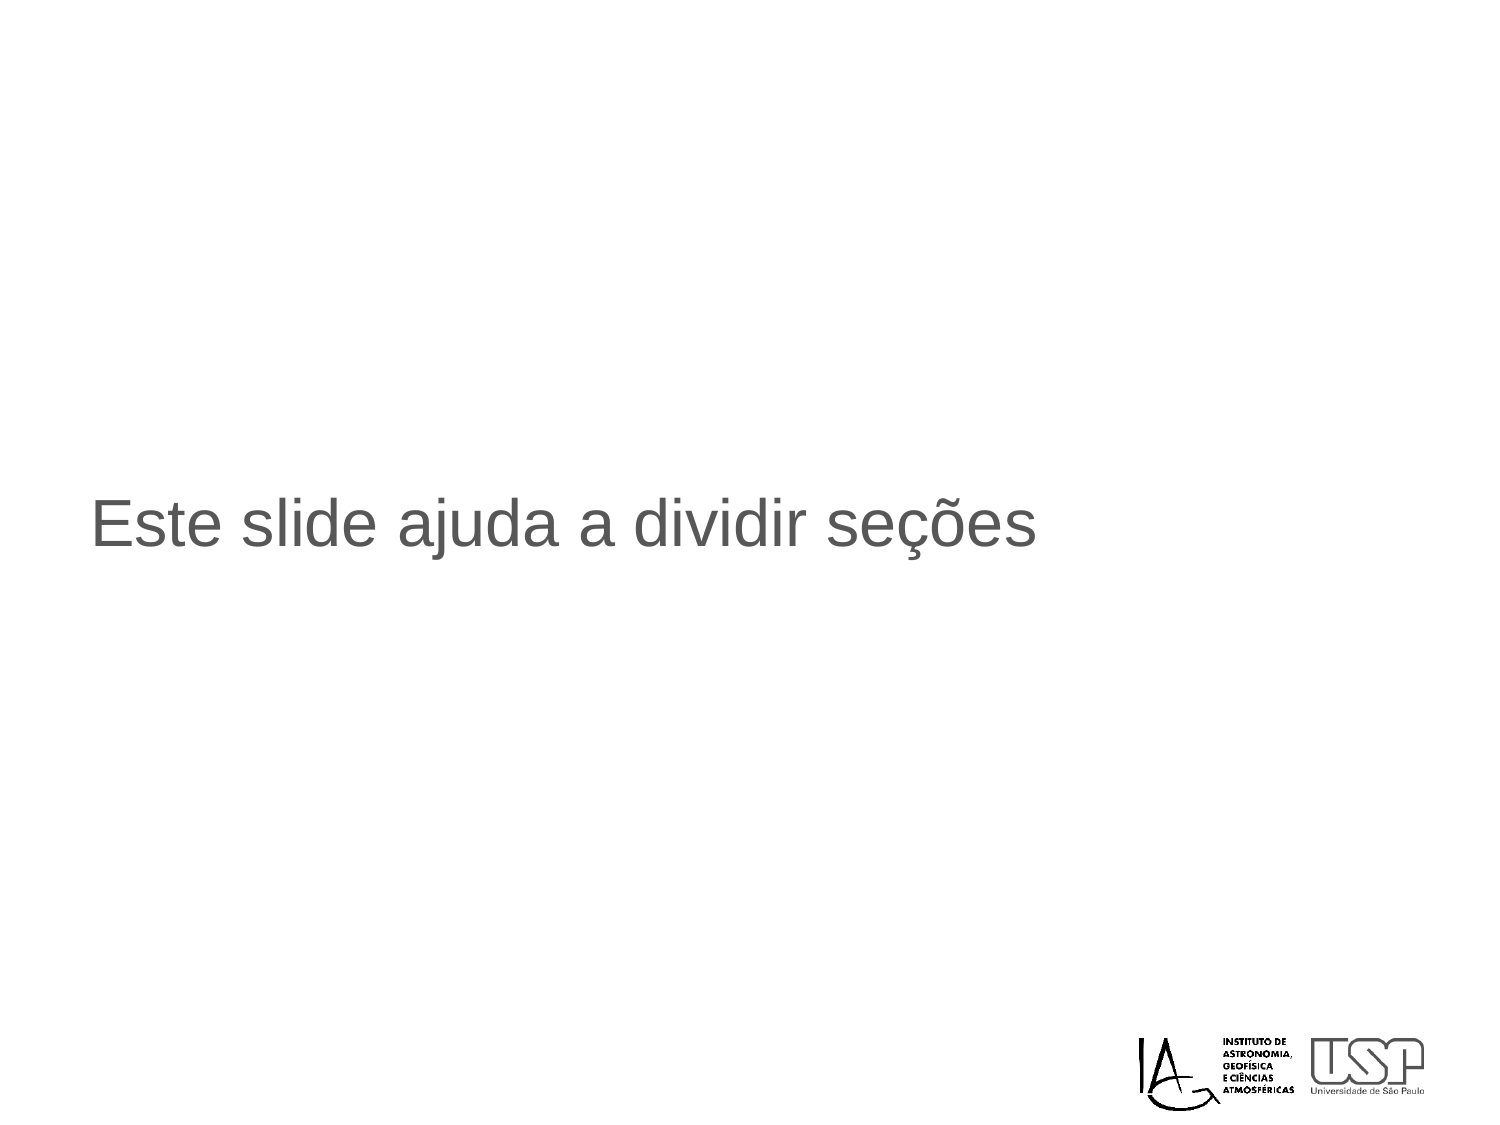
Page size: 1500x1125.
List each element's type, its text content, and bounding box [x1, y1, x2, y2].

picture [1139, 1038, 1294, 1111]
title Este slide ajuda a dividir seções [75, 468, 1425, 572]
